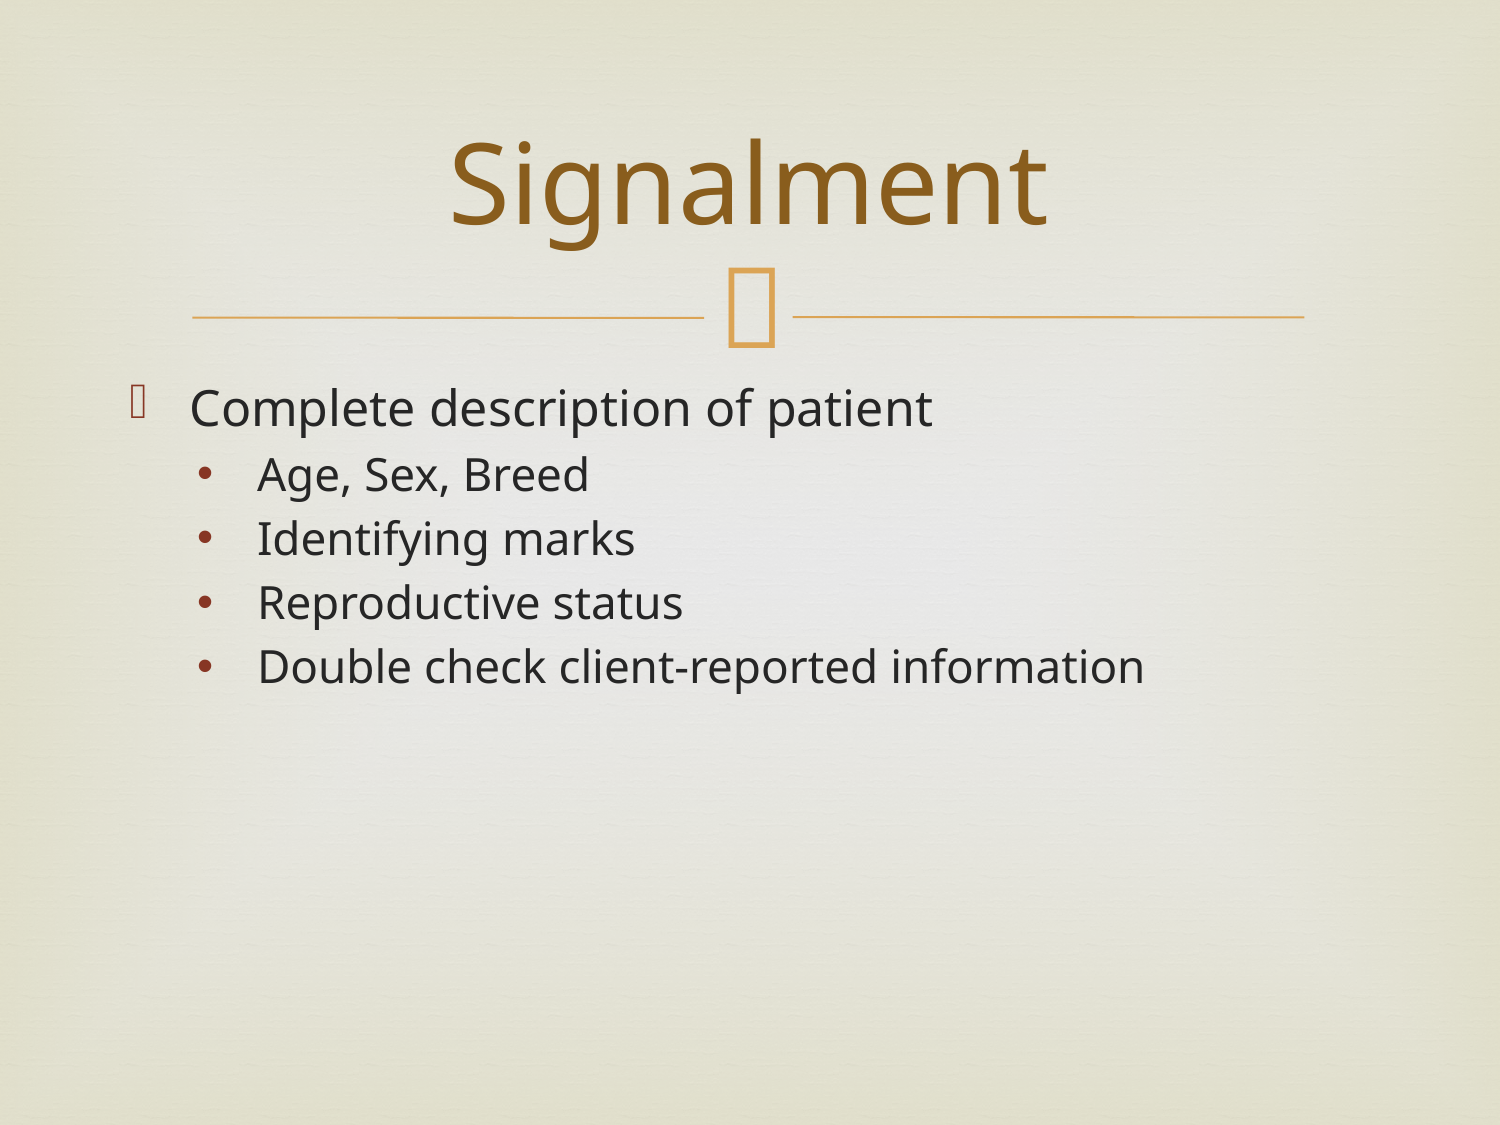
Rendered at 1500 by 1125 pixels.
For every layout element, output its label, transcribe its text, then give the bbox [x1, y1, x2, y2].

list Complete description of patient Age, Sex, Breed Identifying marks Reproductive status Double check client-reported information [114, 368, 1386, 1005]
title Signalment [112, 93, 1386, 267]
